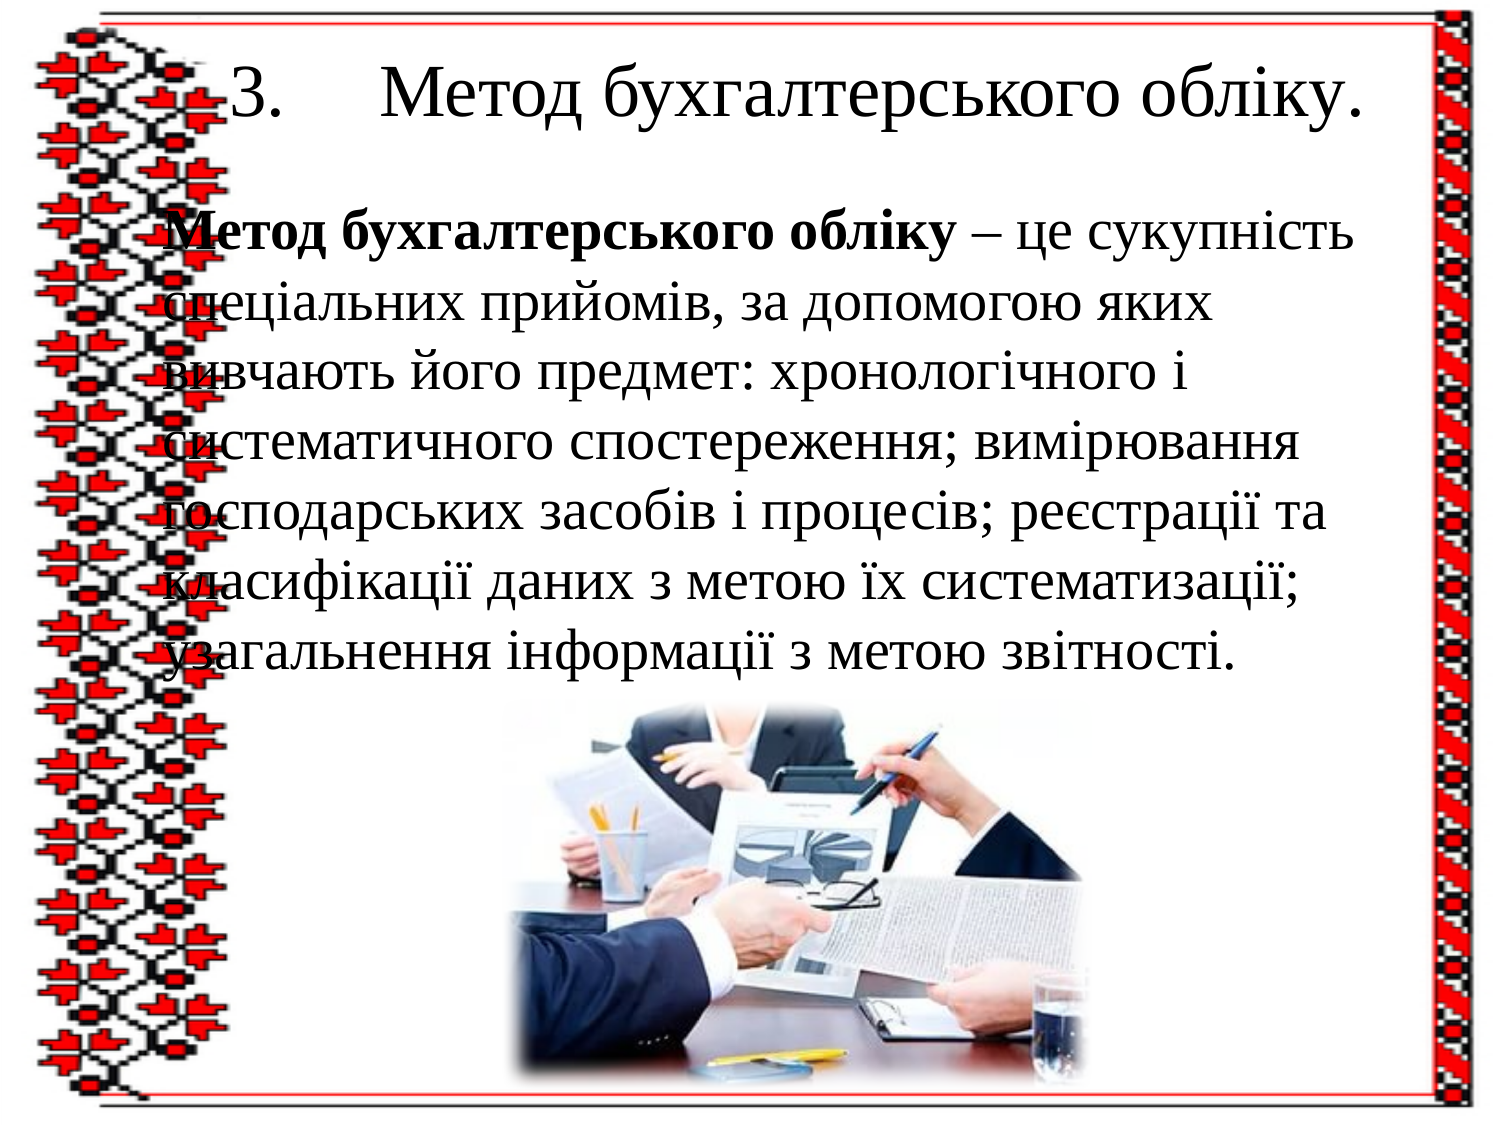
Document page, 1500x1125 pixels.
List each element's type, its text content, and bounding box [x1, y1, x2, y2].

list Метод бухгалтерського обліку – це сукупність спеціальних прийомів, за допомогою яких вивчають його предмет: хронологічного і систематичного спостереження; вимірювання господарських засобів і процесів; реєстрації та класифікації даних з метою їх систематизації; узагальнення інформації з метою звітності. [147, 184, 1447, 705]
text_box 3. Метод бухгалтерського обліку. [123, 34, 1471, 140]
picture [0, 0, 1500, 1125]
